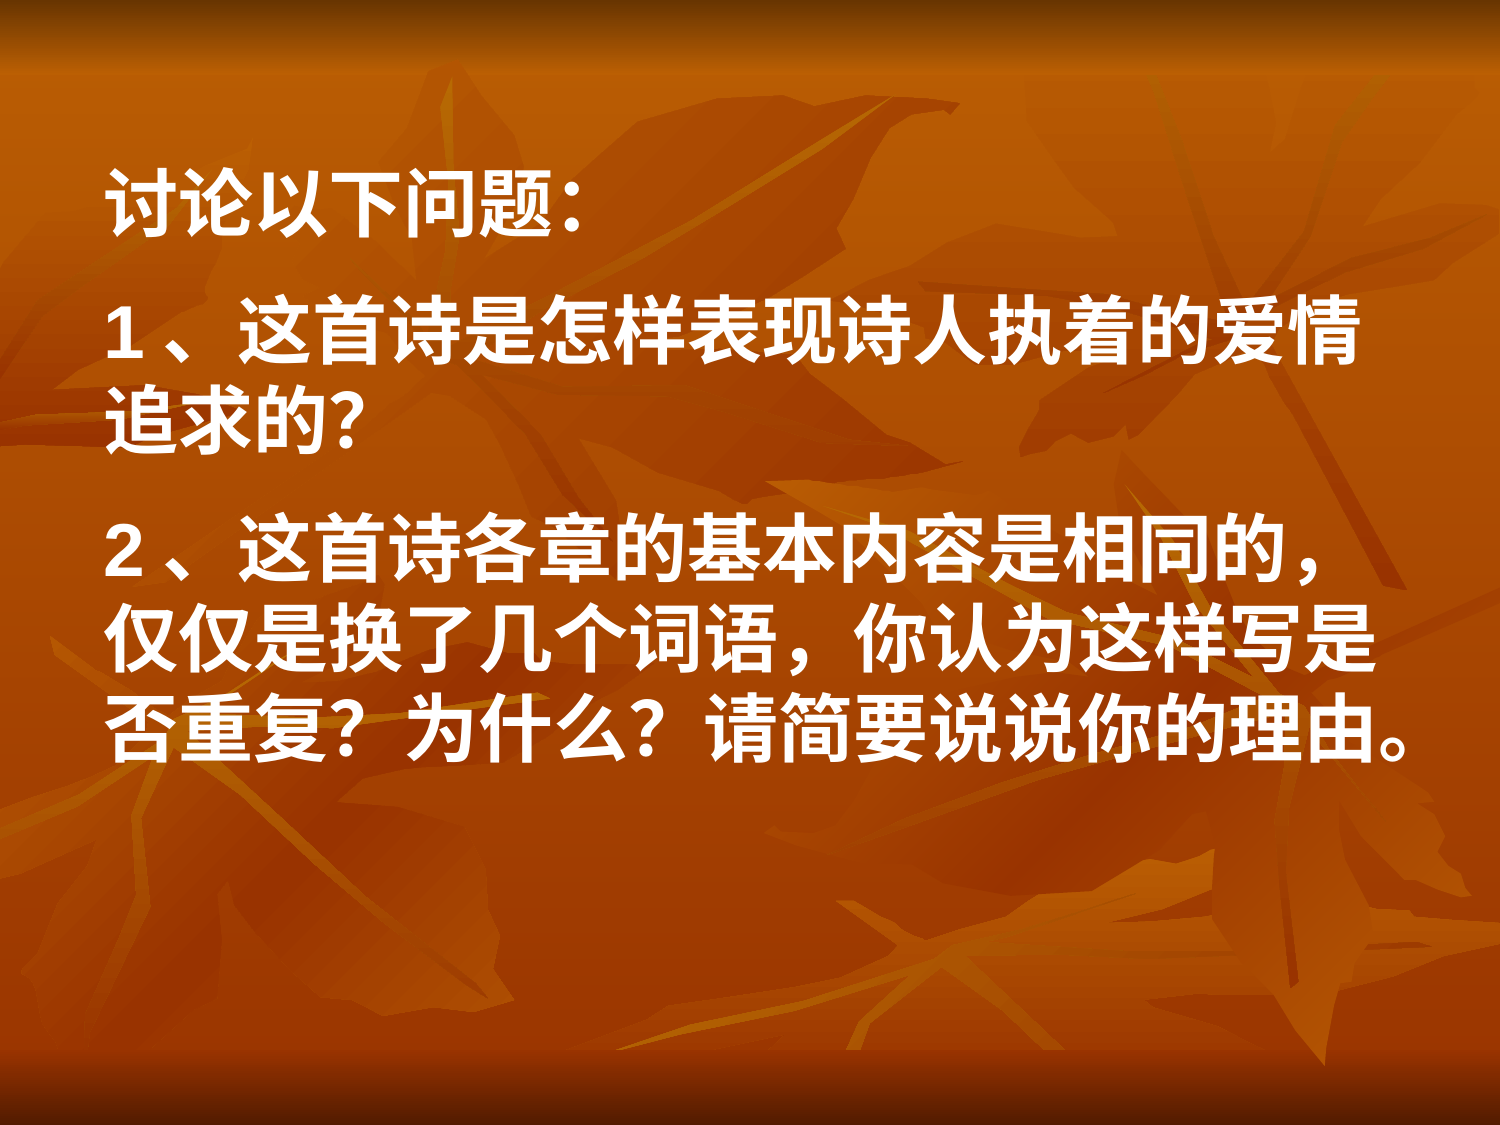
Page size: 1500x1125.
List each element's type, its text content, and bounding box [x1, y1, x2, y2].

text_box 讨论以下问题： 1、这首诗是怎样表现诗人执着的爱情追求的？ 2、这首诗各章的基本内容是相同的，仅仅是换了几个词语，你认为这样写是否重复？为什么？请简要说说你的理由。 [88, 148, 1424, 779]
